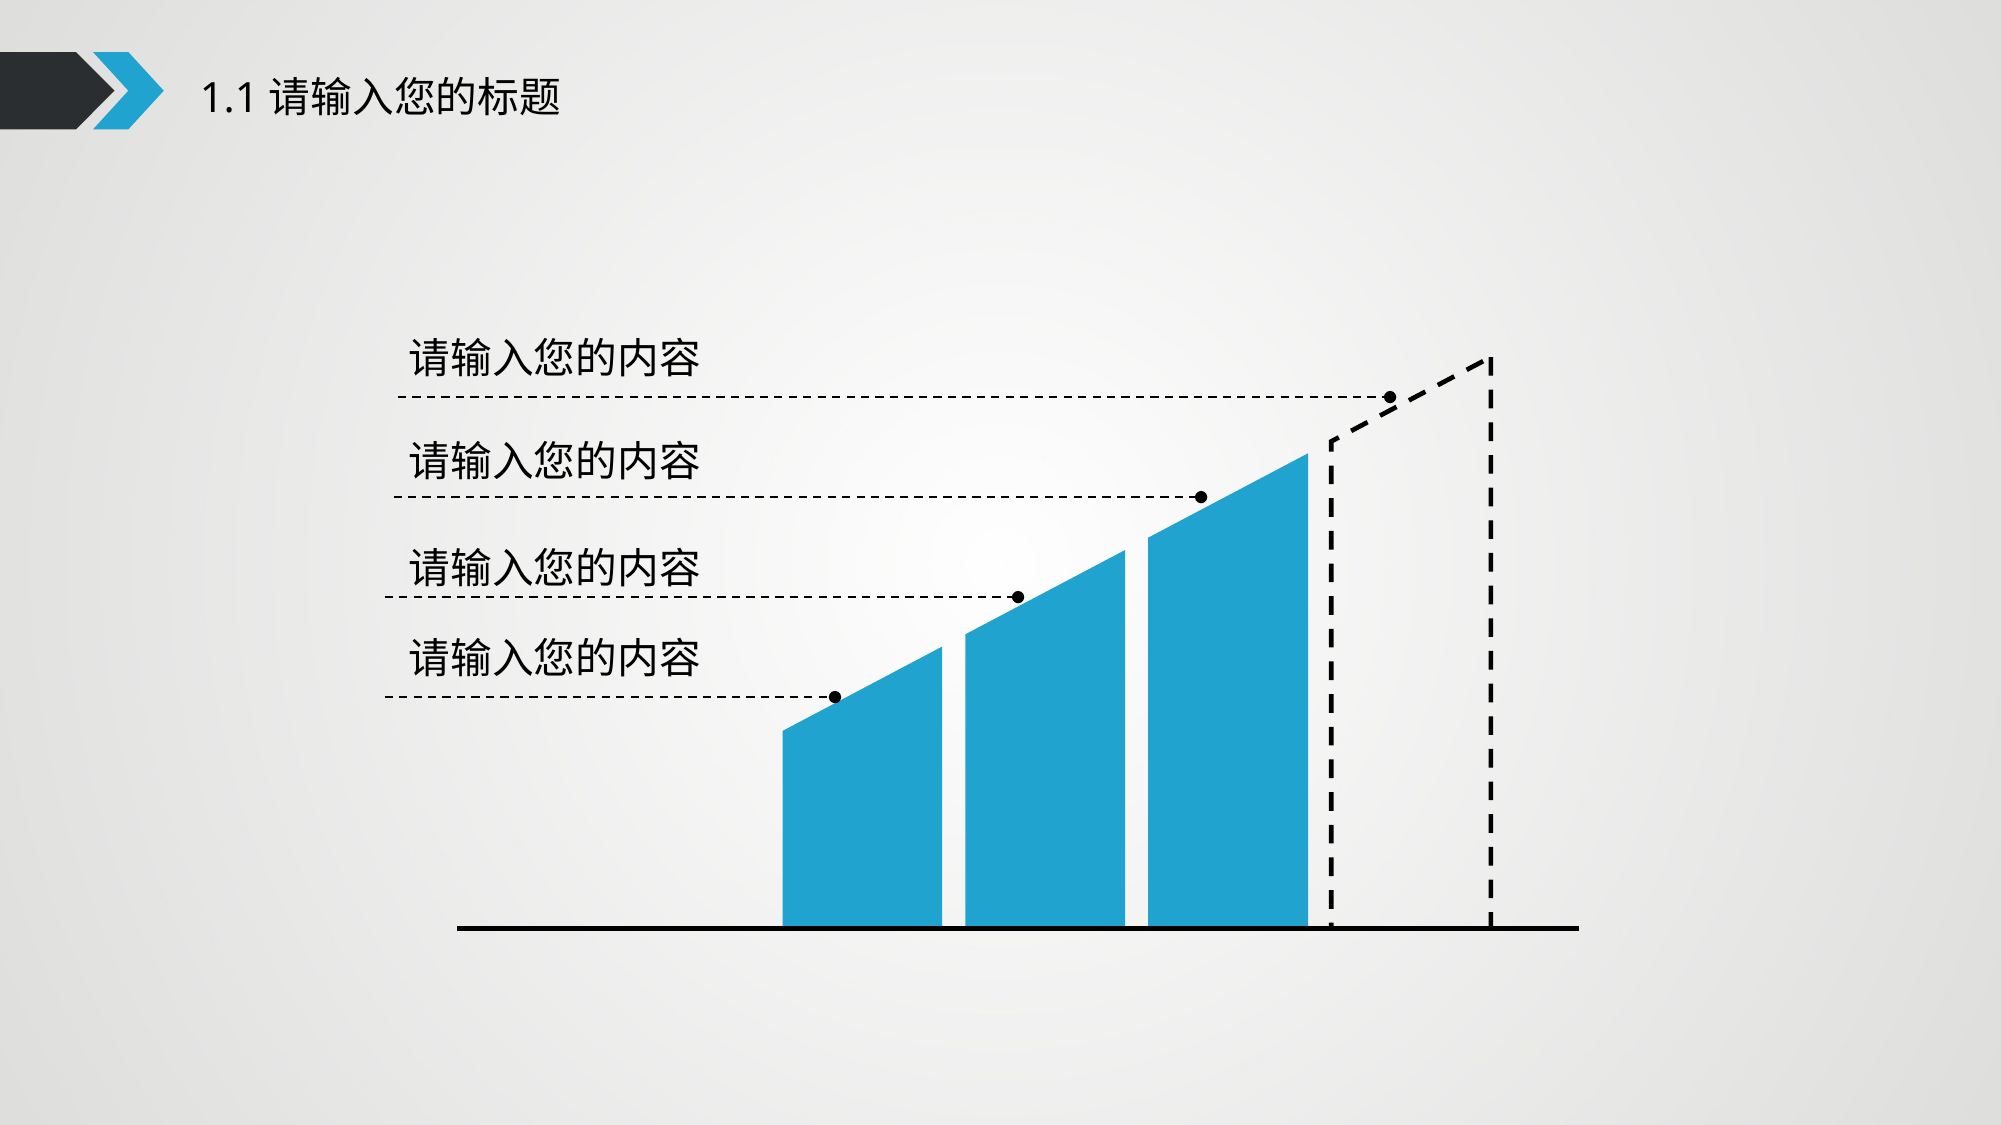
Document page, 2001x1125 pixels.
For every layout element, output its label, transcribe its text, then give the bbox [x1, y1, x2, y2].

text_box [1148, 707, 1309, 926]
text_box [0, 52, 115, 130]
text_box 1.1请输入您的标题 [184, 63, 576, 129]
text_box [965, 707, 1126, 926]
text_box [1331, 357, 1491, 926]
picture [0, 0, 2001, 1125]
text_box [384, 396, 1391, 698]
text_box 请输入您的内容 [393, 324, 716, 389]
text_box [782, 707, 943, 926]
text_box [92, 52, 164, 130]
